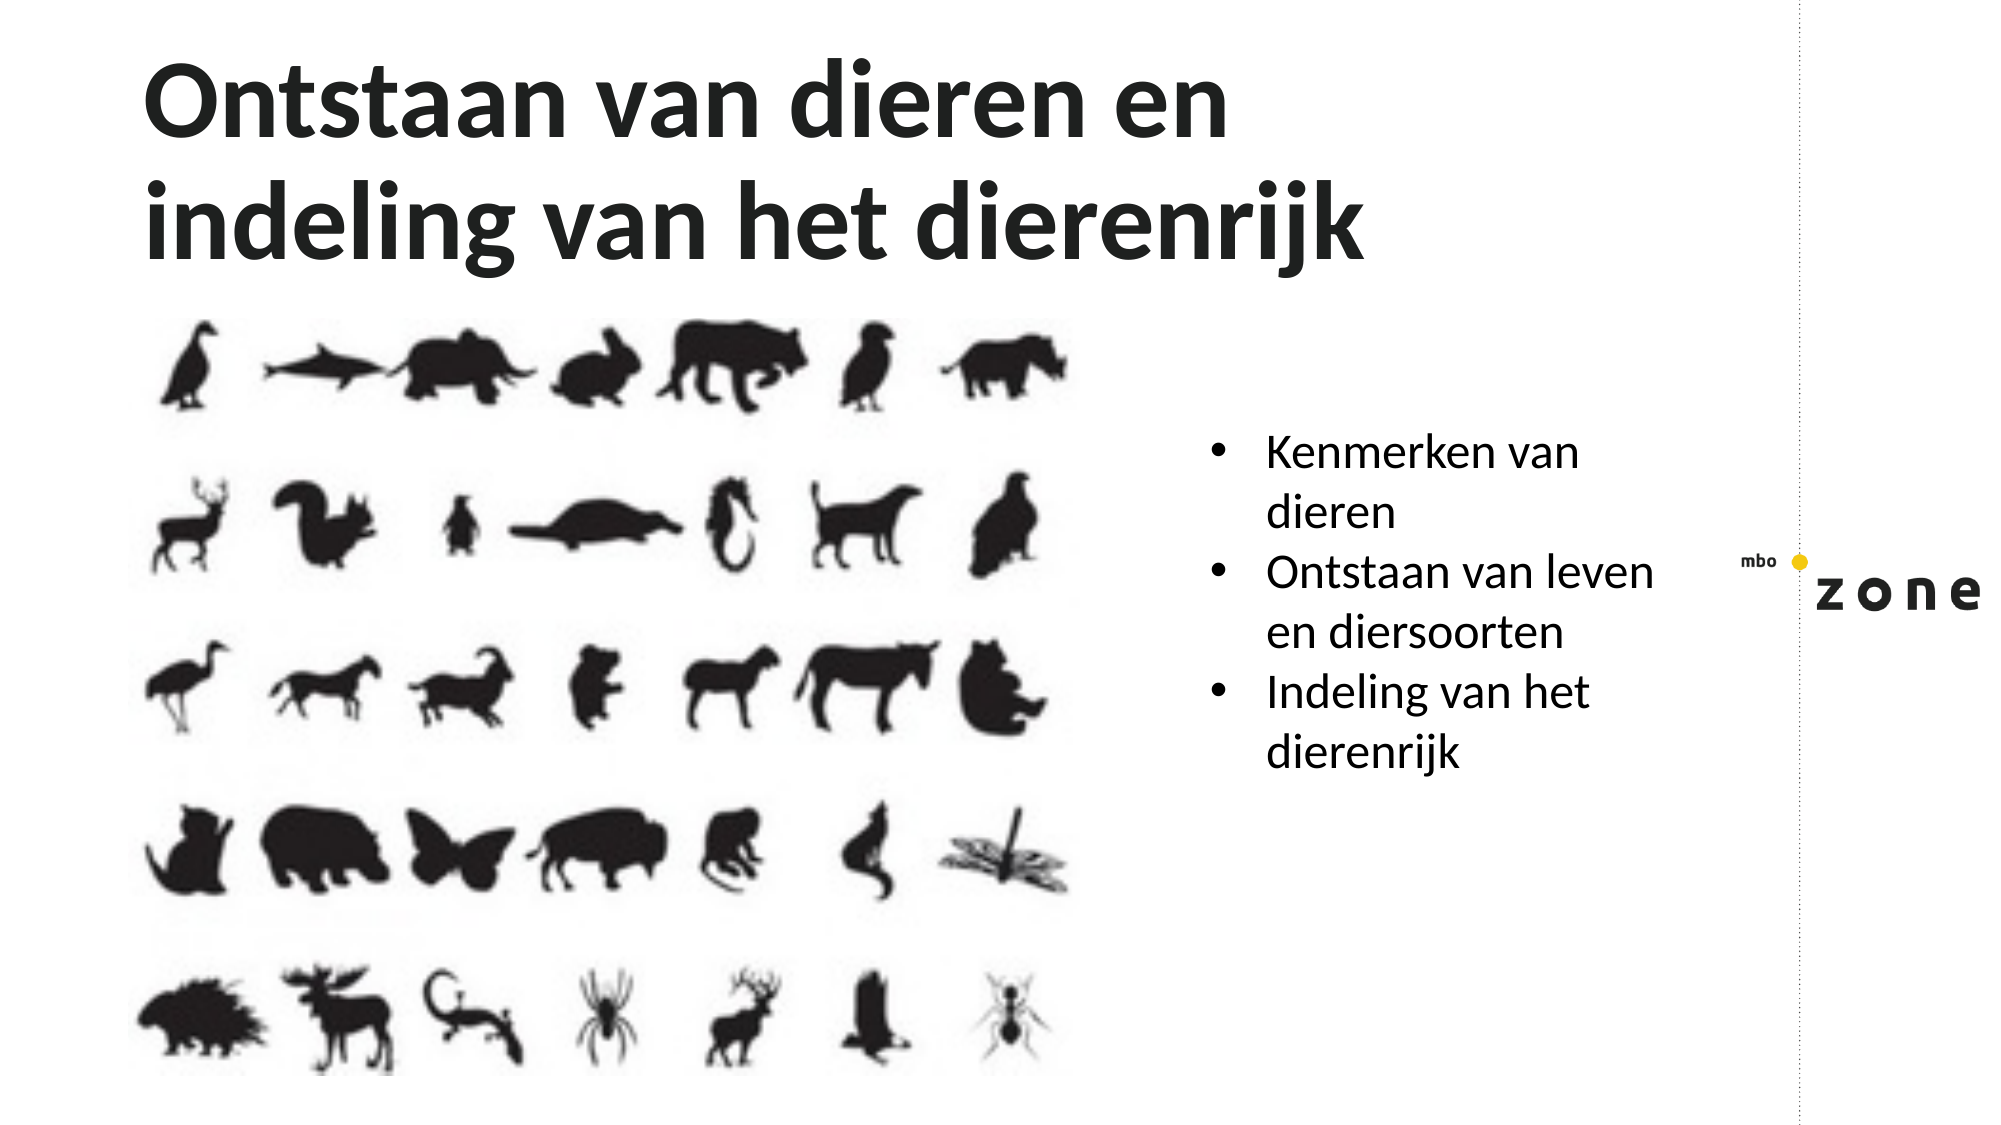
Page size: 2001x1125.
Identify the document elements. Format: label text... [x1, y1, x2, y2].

text_box Ontstaan van dieren en indeling van het dierenrijk [128, 33, 1611, 211]
text_box Kenmerken van dieren Ontstaan van leven en diersoorten Indeling van het dierenrijk [1194, 411, 1695, 847]
picture [1596, 0, 2001, 1125]
picture [128, 318, 1080, 1076]
